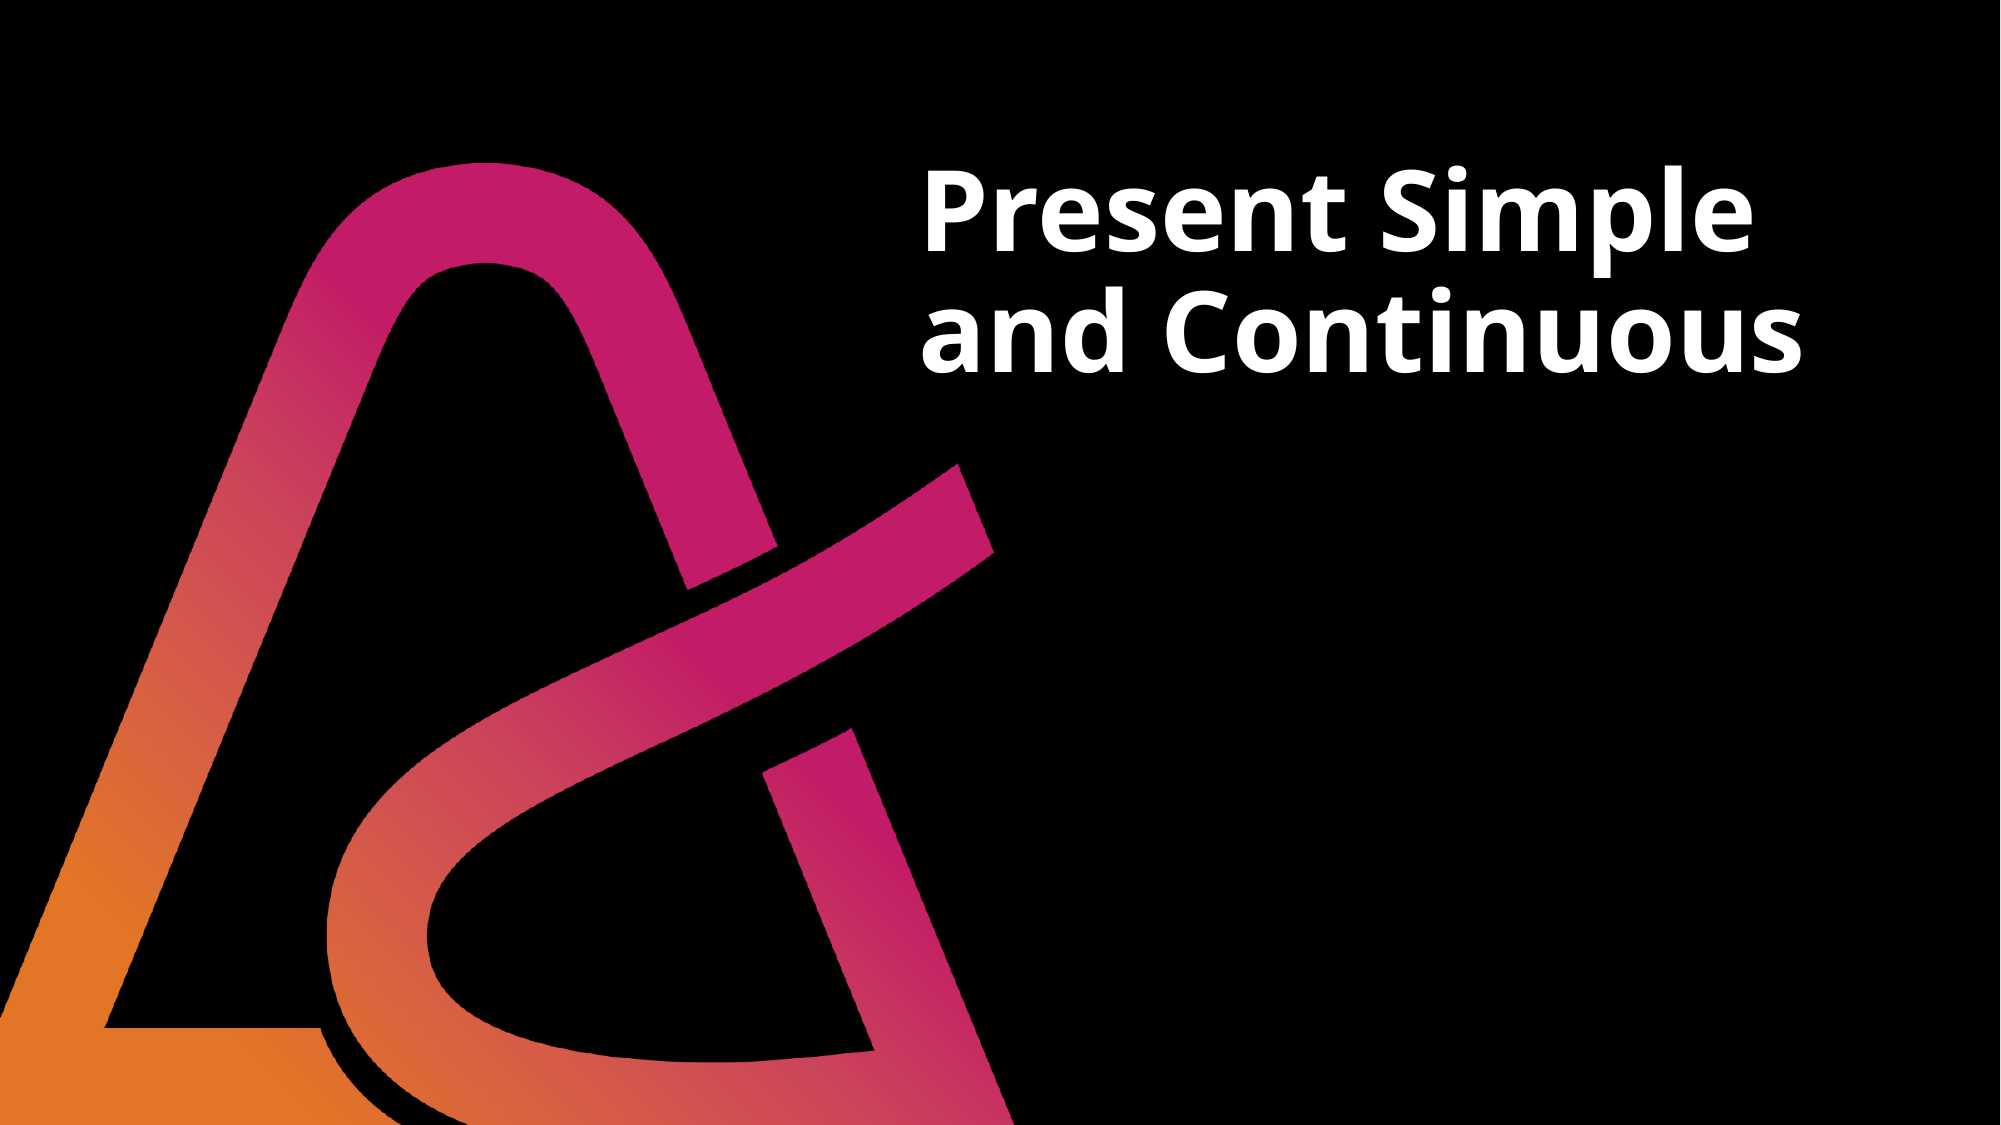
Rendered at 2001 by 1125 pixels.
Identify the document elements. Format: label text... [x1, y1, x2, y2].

picture [0, 143, 1015, 1125]
title Present Simple and Continuous [903, 110, 1870, 441]
